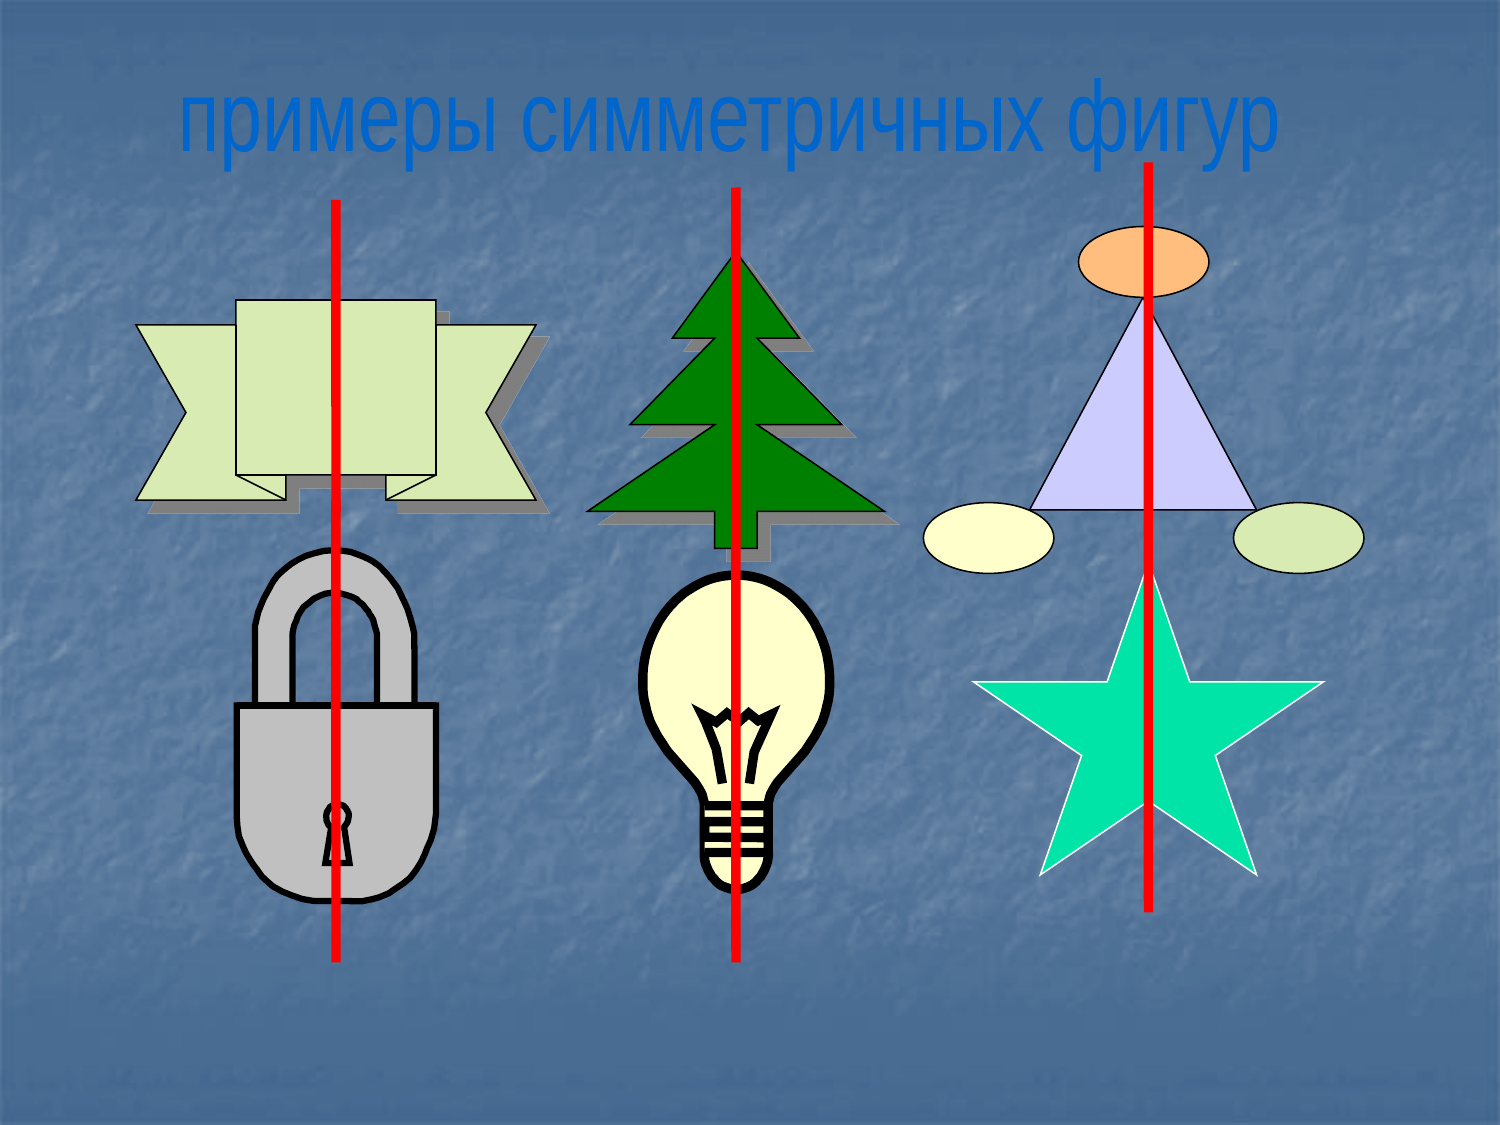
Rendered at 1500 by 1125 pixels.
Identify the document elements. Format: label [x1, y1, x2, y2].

text_box [587, 252, 735, 549]
text_box [236, 550, 335, 902]
text_box [736, 251, 885, 549]
text_box [336, 299, 536, 501]
text_box [336, 550, 436, 902]
text_box [973, 583, 1148, 875]
text_box [923, 226, 1365, 574]
text_box [1149, 583, 1324, 875]
text_box [642, 575, 735, 890]
text_box [135, 299, 335, 501]
text_box [736, 575, 830, 890]
